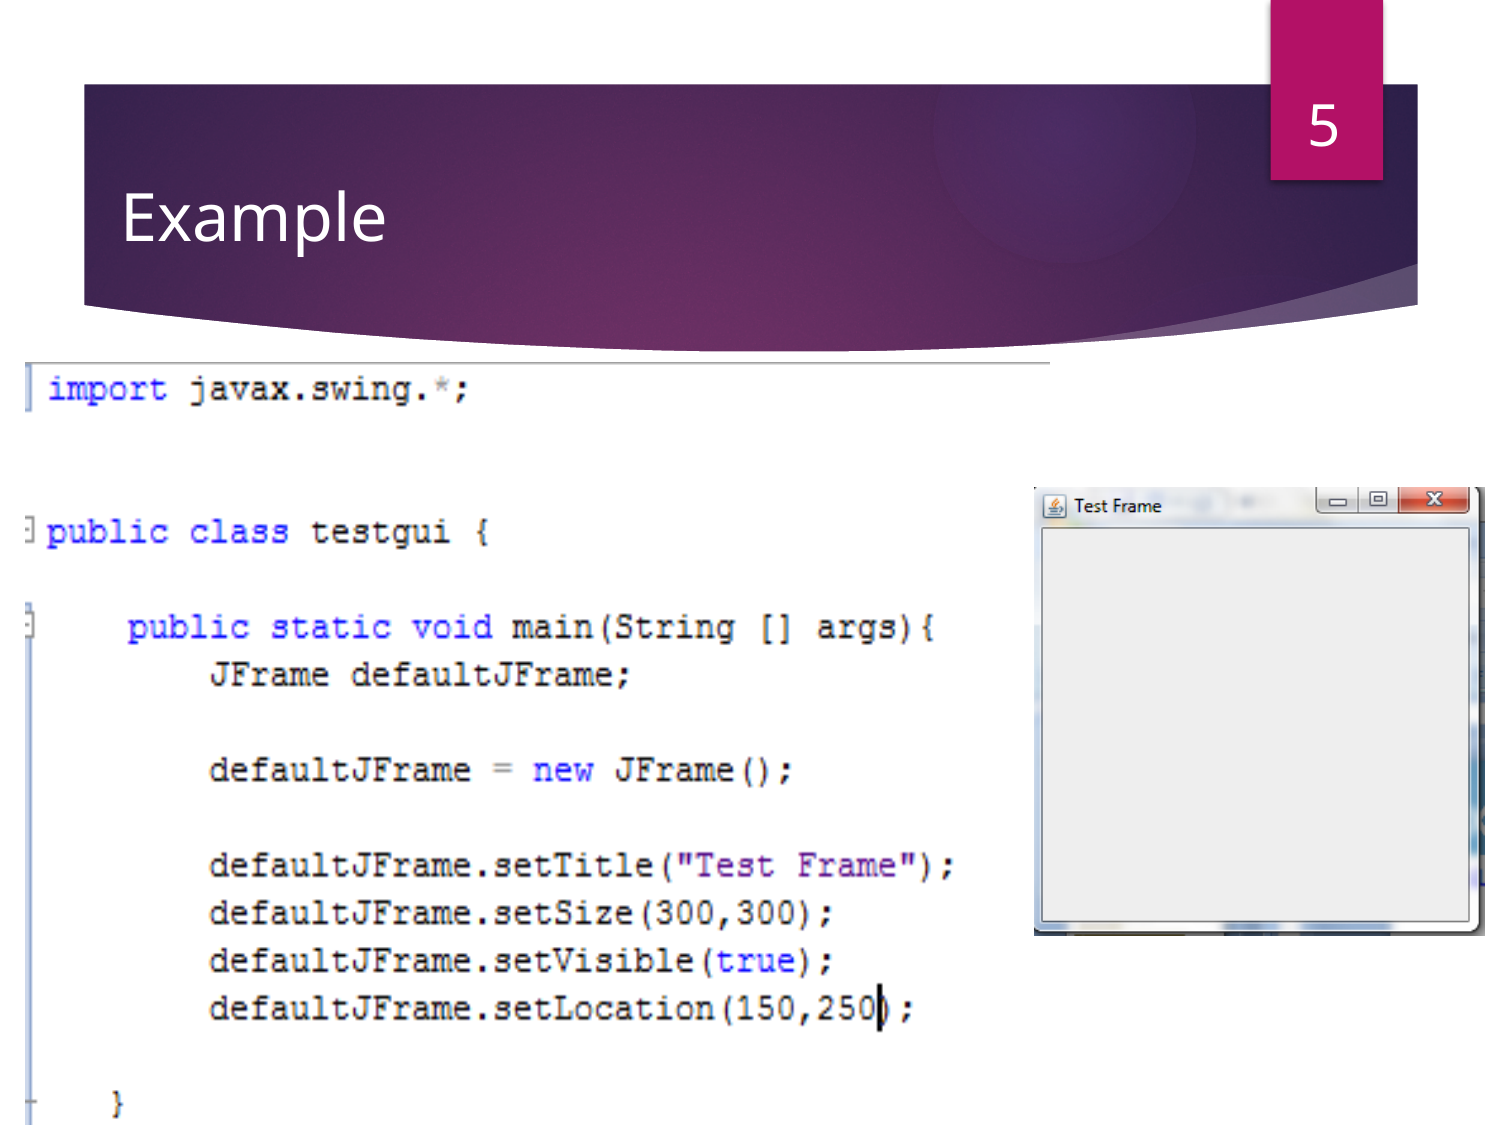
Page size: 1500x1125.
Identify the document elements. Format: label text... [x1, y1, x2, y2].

picture [25, 362, 1485, 1125]
slide_number 5 [1259, 48, 1390, 175]
title Example [87, 137, 538, 293]
